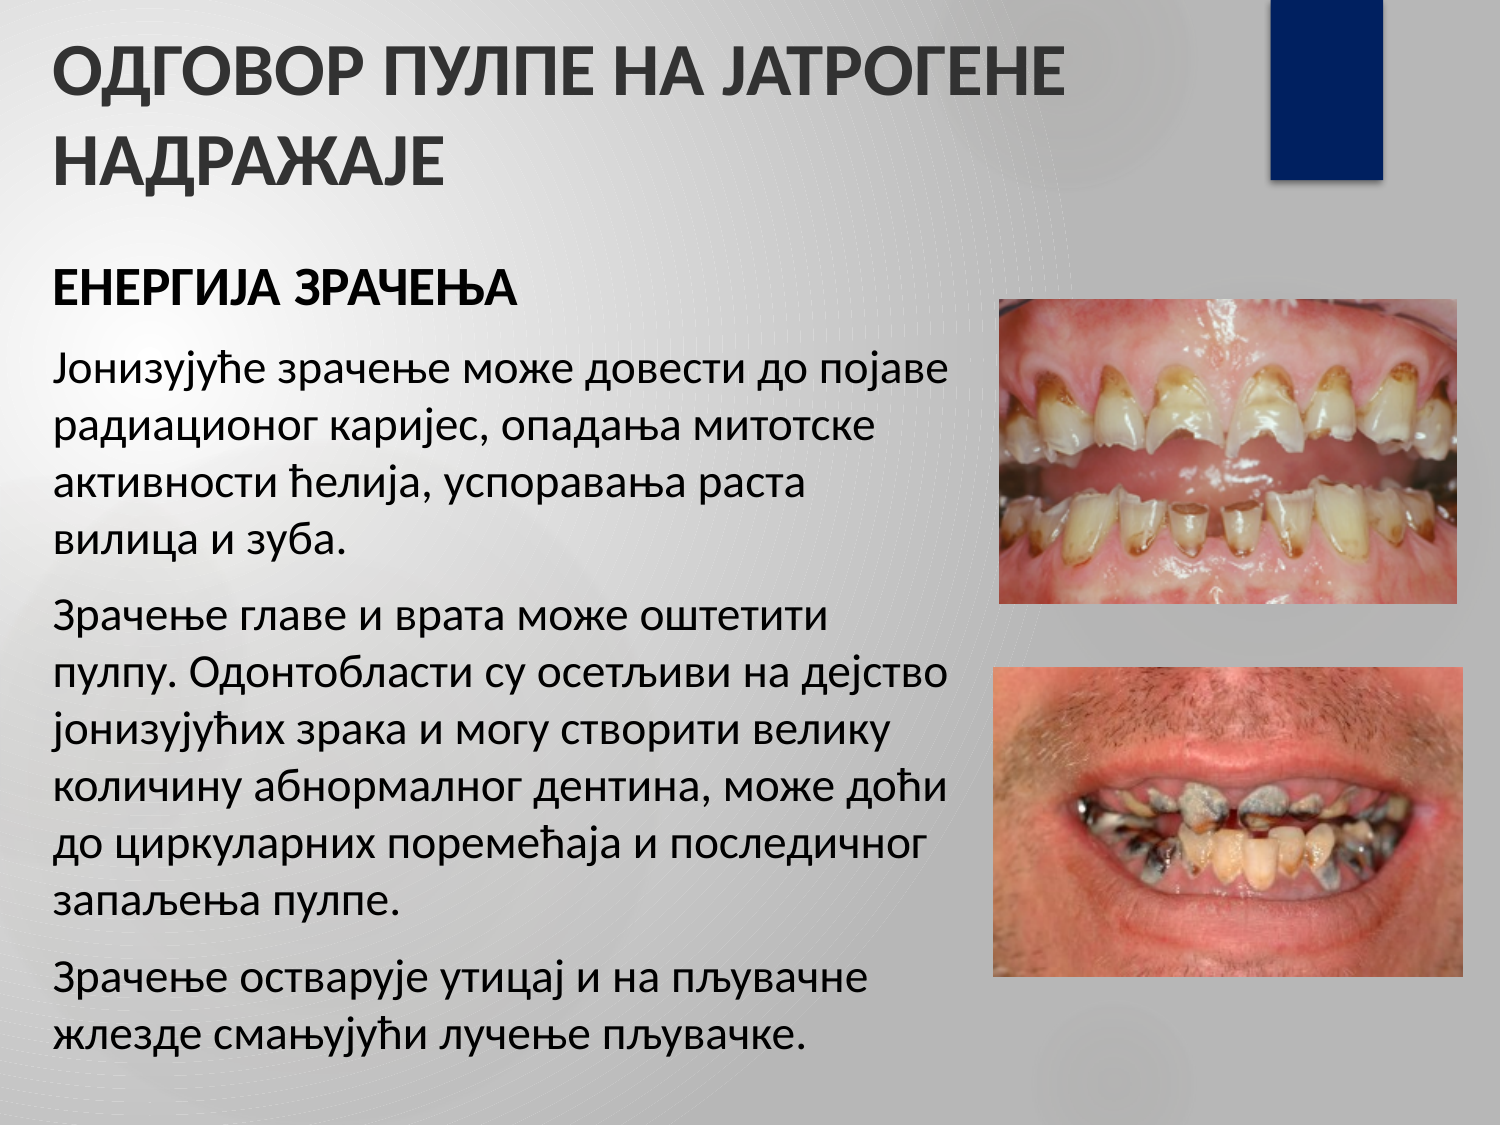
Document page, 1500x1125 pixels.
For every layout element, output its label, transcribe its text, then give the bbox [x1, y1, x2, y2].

picture [993, 667, 1463, 978]
picture [999, 299, 1457, 604]
title ОДГОВОР ПУЛПЕ НА ЈАТРОГЕНЕ НАДРАЖАЈЕ [37, 12, 1263, 243]
list ЕНЕРГИЈА ЗРАЧЕЊА Јонизујуће зрачење може довести до појаве радиационог каријес, опадања митотске активности ћелија, успоравања раста вилица и зуба. Зрачење главе и врата може оштетити пулпу. Одонтобласти су осетљиви на дејство јонизујућих зрака и могу створити велику количину абнормалног дентина, може доћи до циркуларних поремећаја и последичног запаљења пулпе. Зрачење остварује утицај и на пљувачне жлезде смањујући лучење пљувачке. [37, 242, 975, 1075]
